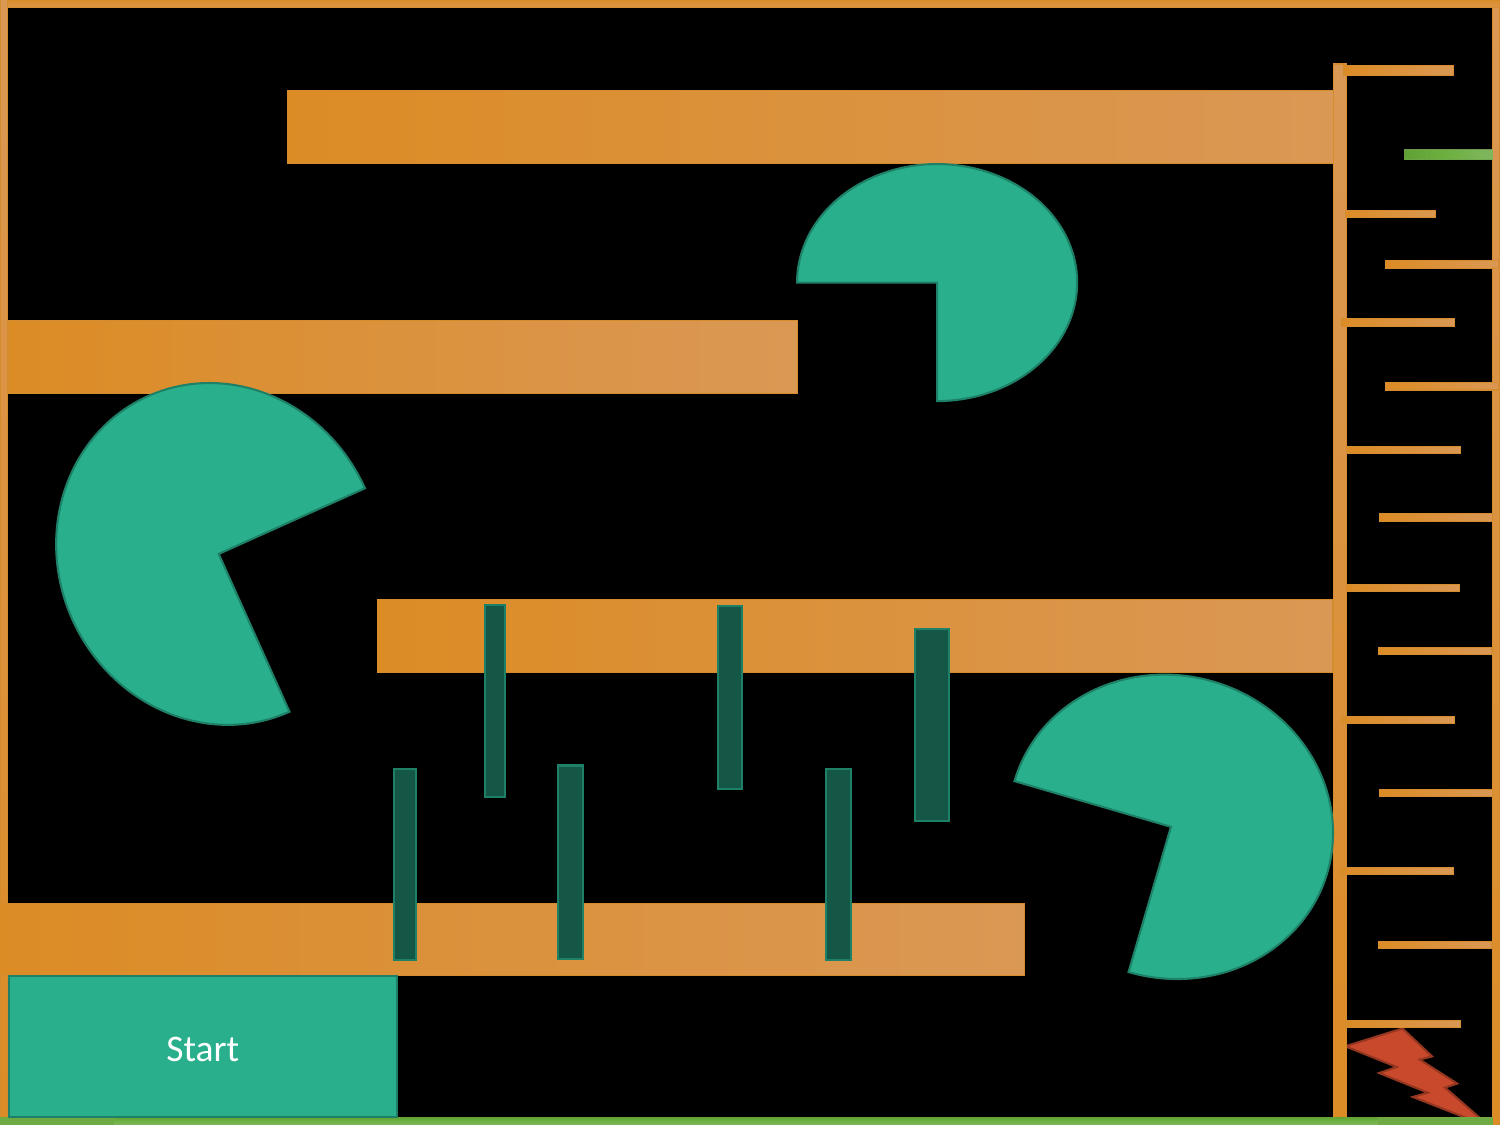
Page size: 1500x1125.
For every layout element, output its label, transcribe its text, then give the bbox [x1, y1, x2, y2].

text_box [1347, 1020, 1461, 1028]
text_box [796, 163, 1079, 403]
text_box [0, 0, 8, 903]
text_box [1346, 584, 1460, 592]
text_box [55, 381, 367, 726]
text_box [1341, 318, 1455, 327]
text_box [1341, 716, 1455, 724]
text_box [377, 599, 1333, 673]
text_box [1345, 210, 1436, 218]
text_box [393, 768, 417, 961]
text_box [7, 0, 1500, 8]
text_box [8, 320, 798, 394]
text_box [1379, 789, 1493, 797]
text_box [484, 604, 506, 798]
picture [0, 1117, 1493, 1125]
text_box [1013, 673, 1335, 981]
text_box [1347, 446, 1461, 454]
text_box [825, 768, 852, 961]
text_box [1492, 7, 1500, 1125]
text_box Start [8, 975, 398, 1117]
text_box [0, 903, 1025, 976]
text_box [914, 628, 950, 822]
text_box [1343, 65, 1454, 76]
text_box [1385, 260, 1499, 269]
text_box [287, 90, 1334, 164]
text_box [717, 605, 743, 790]
text_box [557, 764, 584, 960]
text_box [1379, 513, 1493, 522]
text_box [1385, 382, 1499, 391]
picture [1405, 110, 1493, 199]
text_box [0, 976, 8, 1117]
text_box [1378, 941, 1492, 949]
text_box [1378, 647, 1492, 655]
text_box [1333, 63, 1347, 1117]
text_box [1347, 1028, 1481, 1117]
text_box [1340, 867, 1454, 875]
